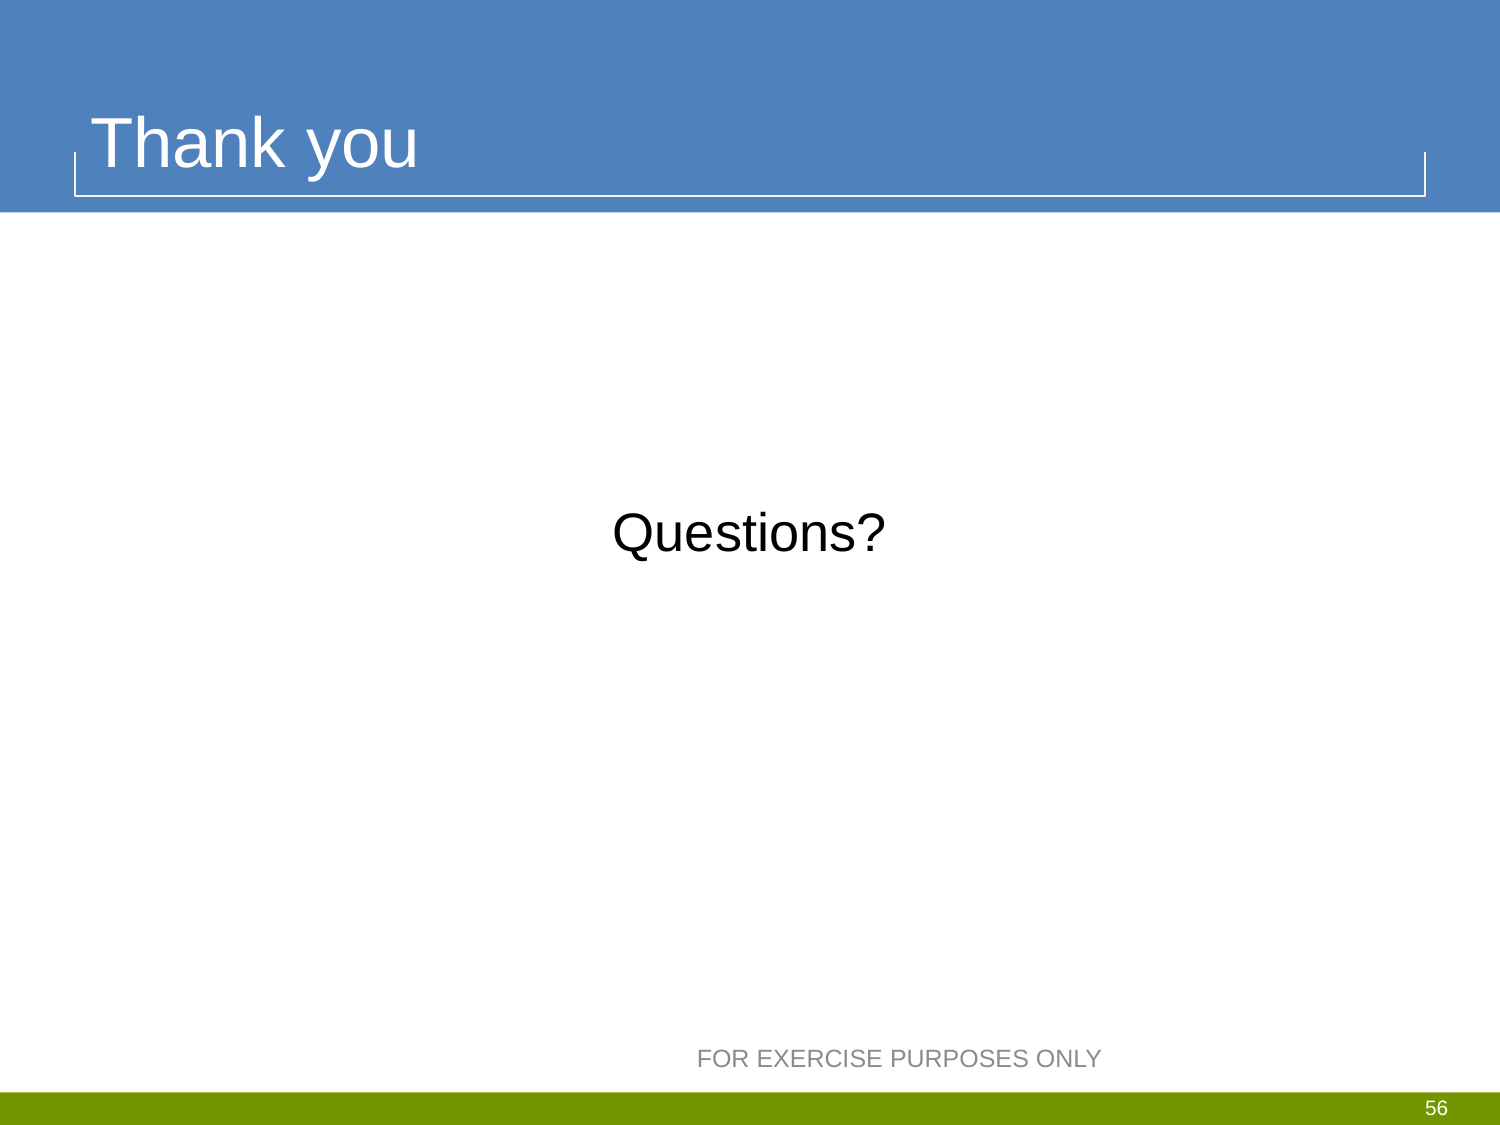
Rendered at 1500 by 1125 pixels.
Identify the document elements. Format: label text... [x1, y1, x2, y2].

title Thank you [74, 44, 1426, 233]
footer FOR EXERCISE PURPOSES ONLY [512, 1042, 1288, 1103]
list Questions? [74, 262, 1426, 1006]
